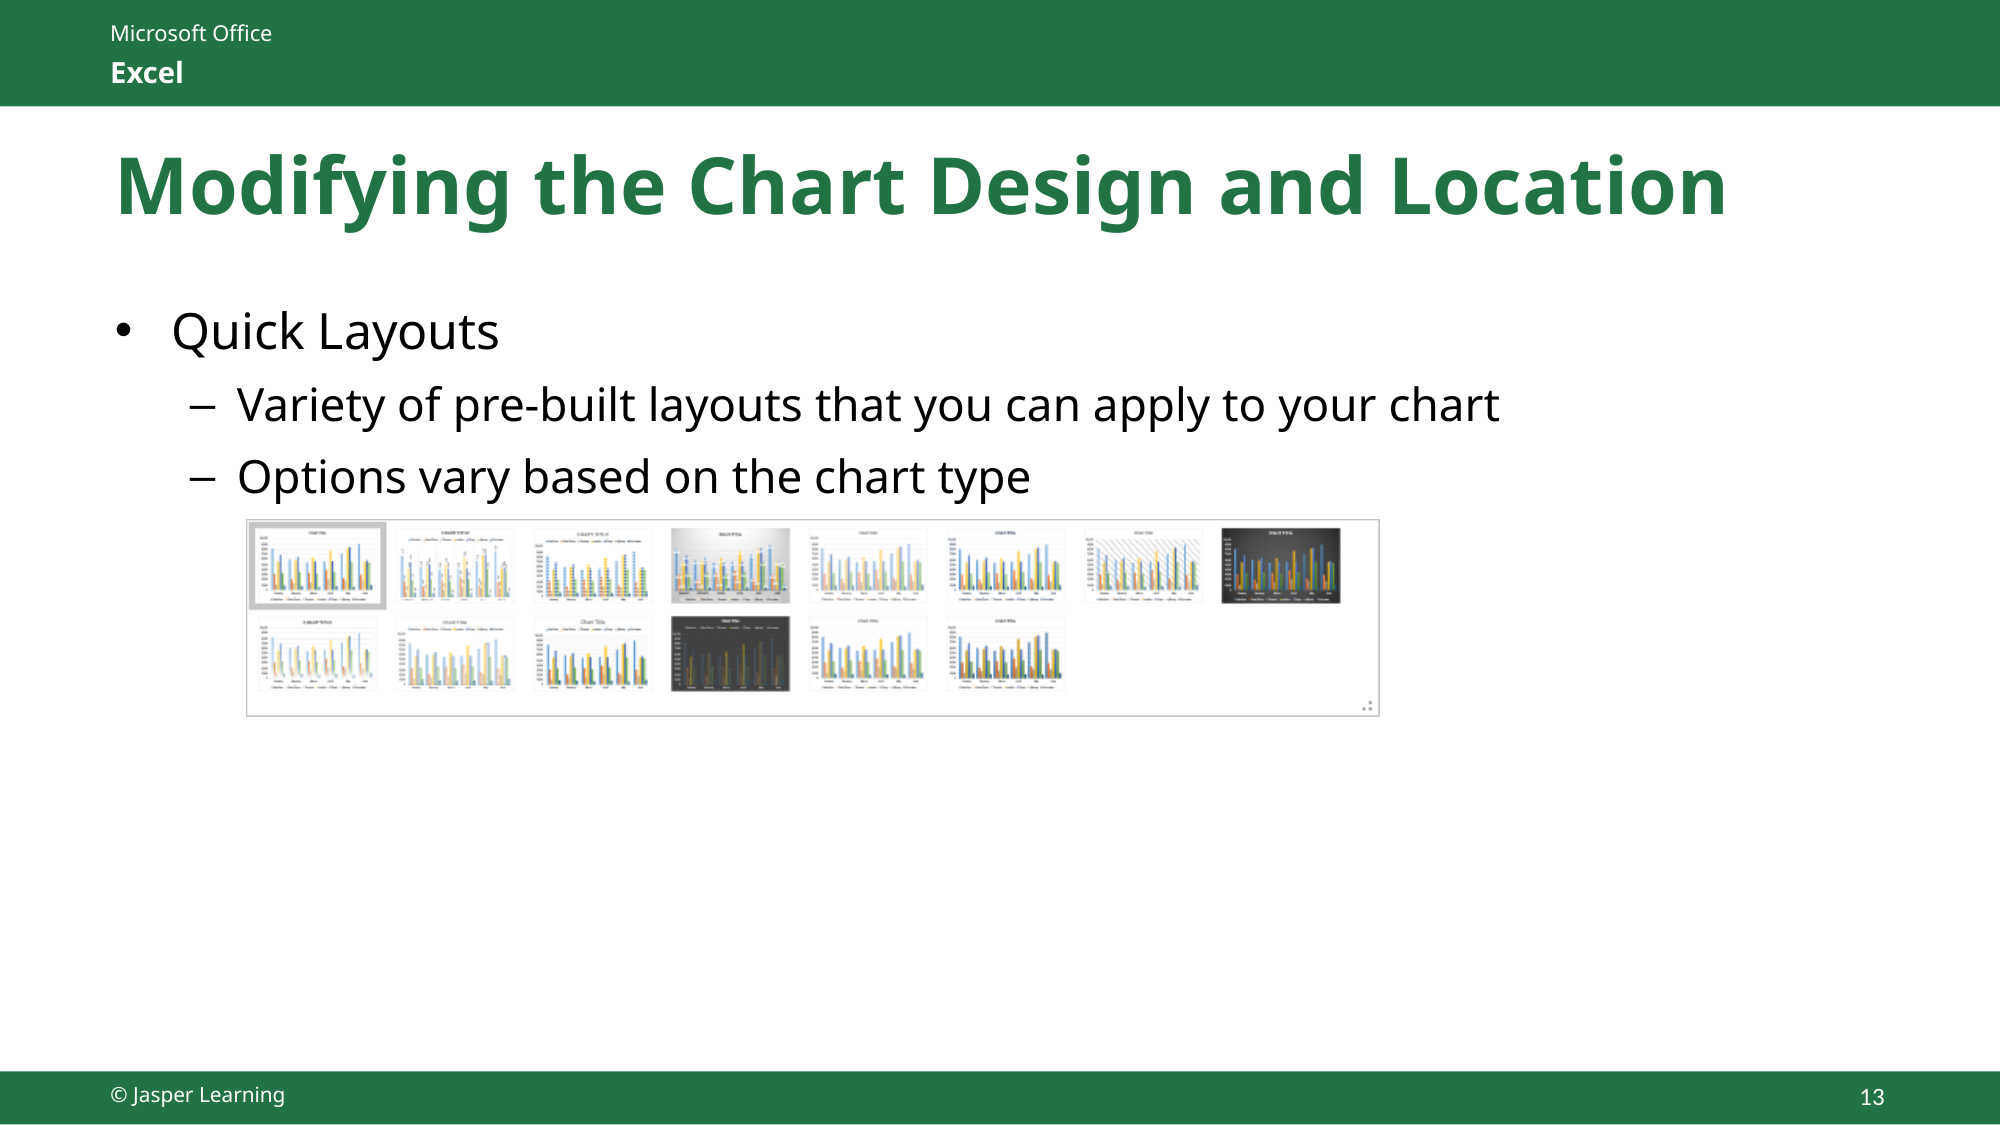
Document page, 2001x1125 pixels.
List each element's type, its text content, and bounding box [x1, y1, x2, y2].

picture [245, 519, 1381, 718]
list Quick Layouts Variety of pre-built layouts that you can apply to your chart Options vary based on the chart type [99, 283, 1900, 1026]
title Modifying the Chart Design and Location [99, 118, 1866, 248]
slide_number 13 [1433, 1065, 1900, 1125]
footer © Jasper Learning [95, 1065, 729, 1125]
